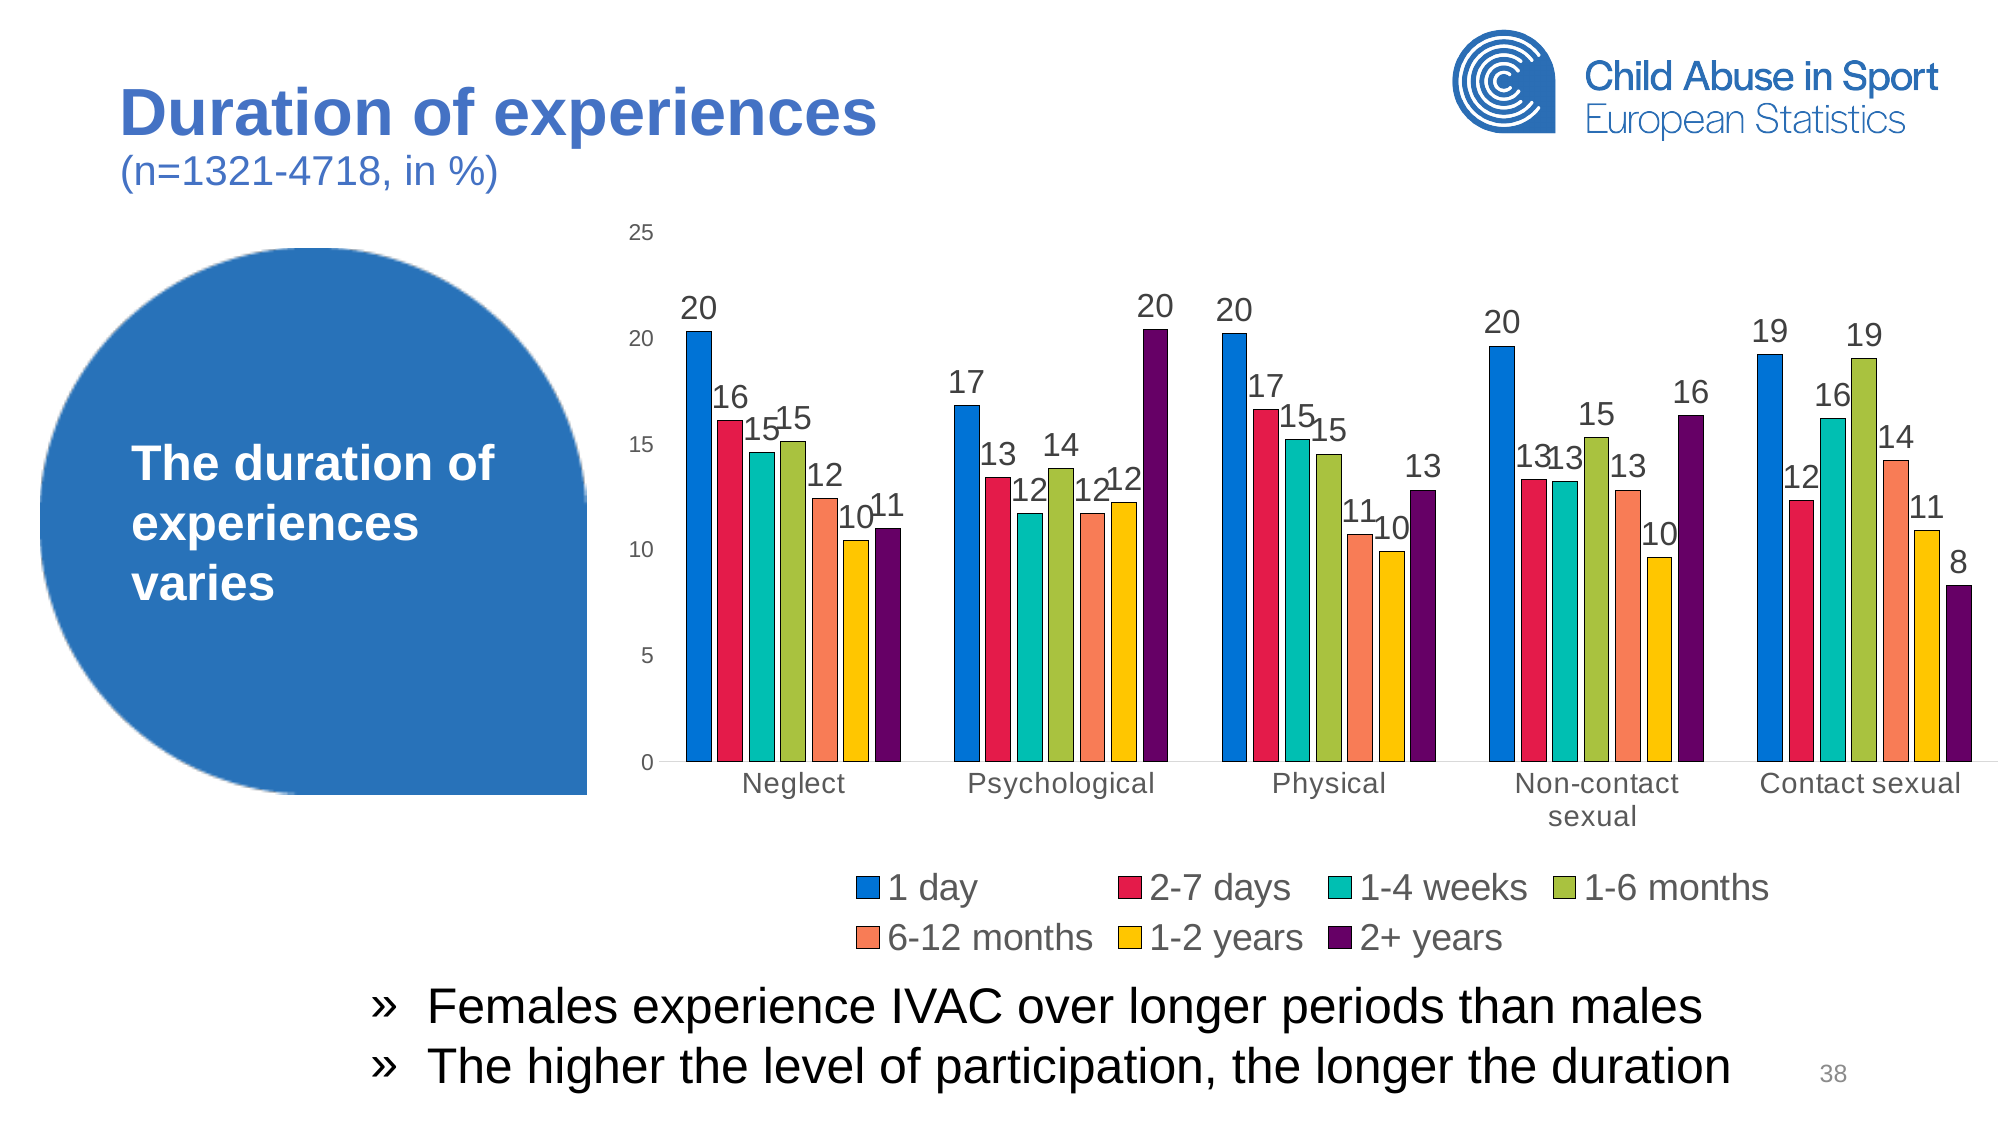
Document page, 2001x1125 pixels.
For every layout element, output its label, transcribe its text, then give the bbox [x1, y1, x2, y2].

slide_number 38 [1412, 1042, 1863, 1103]
text_box Females experience IVAC over longer periods than males The higher the level of participation, the longer the duration [355, 966, 1753, 1101]
picture [40, 248, 587, 795]
text_box Duration of experiences (n=1321-4718, in %) [104, 51, 1712, 221]
picture [1391, 0, 2000, 194]
chart [599, 203, 2000, 967]
